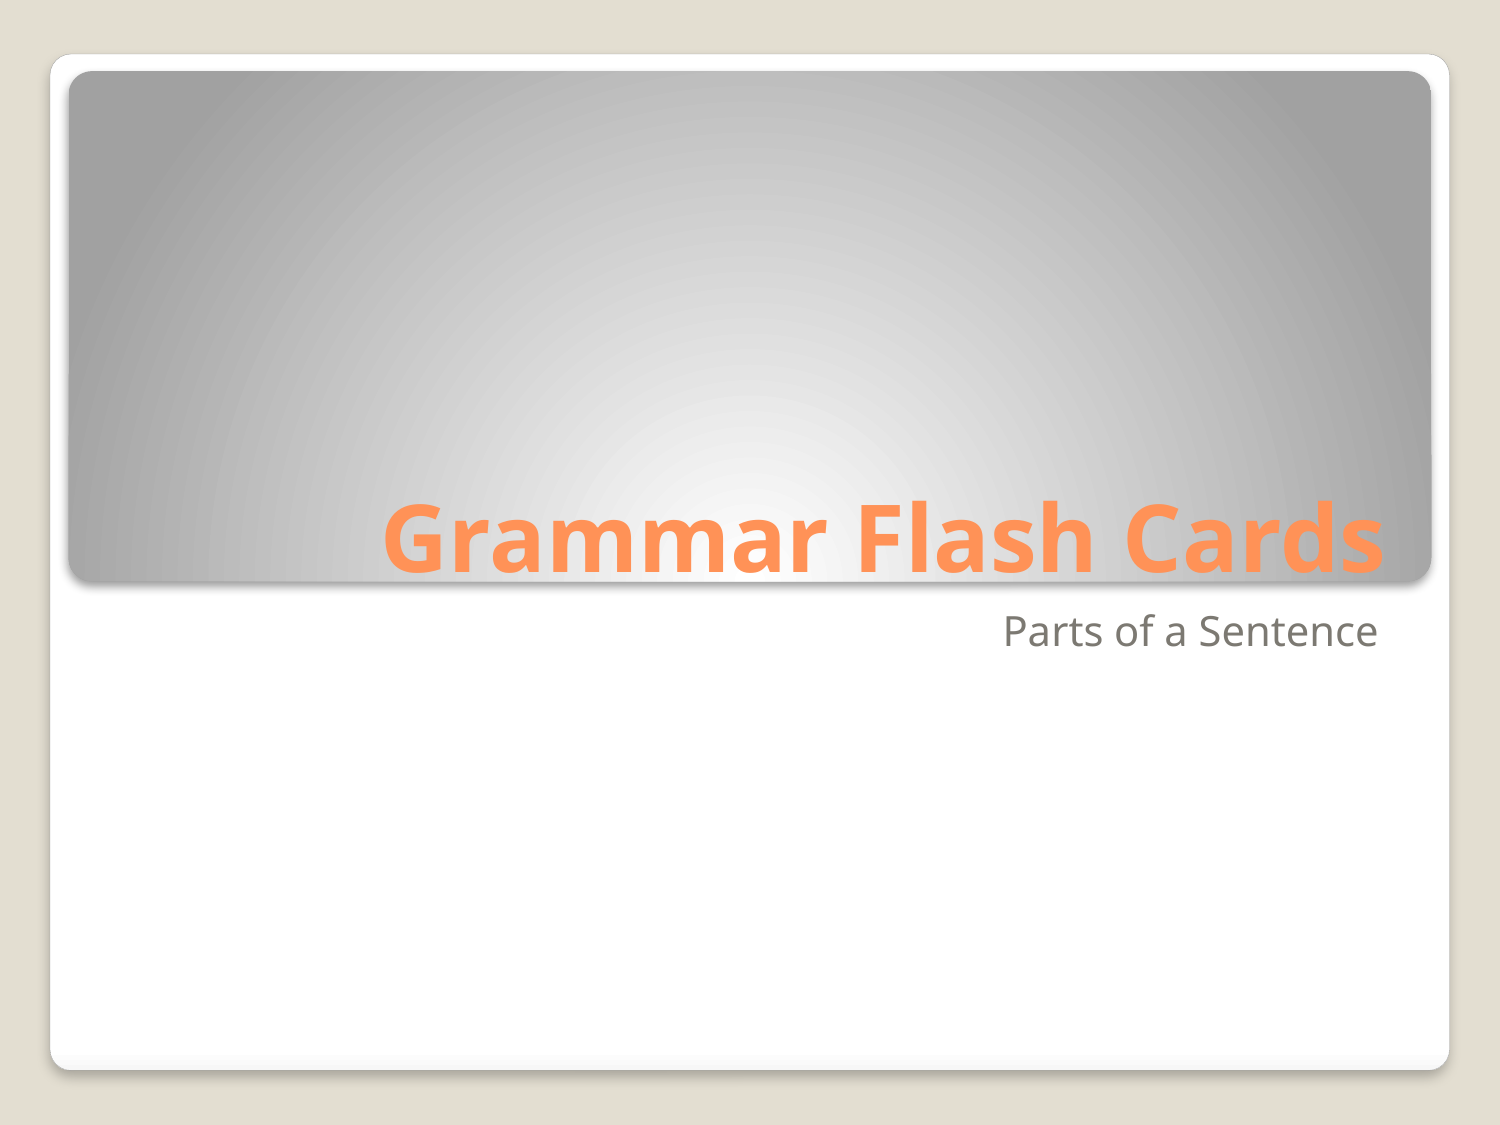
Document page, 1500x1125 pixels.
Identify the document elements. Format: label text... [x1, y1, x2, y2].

subtitle Parts of a Sentence [118, 604, 1394, 755]
title Grammar Flash Cards [118, 298, 1394, 599]
